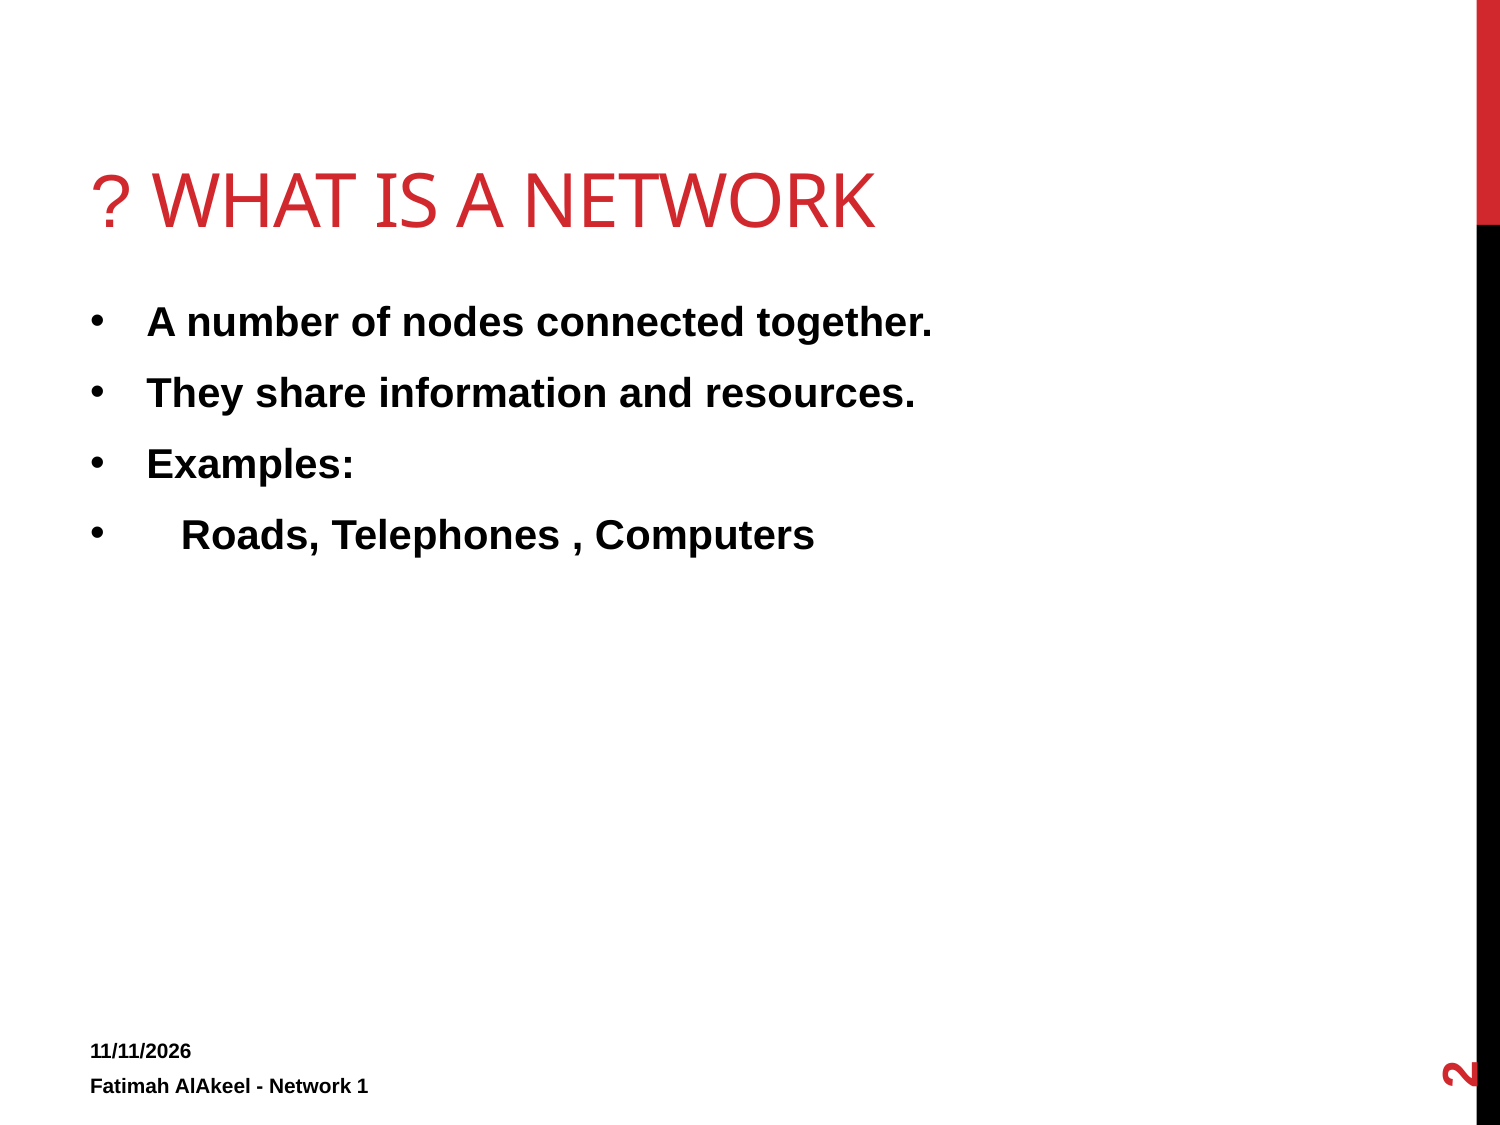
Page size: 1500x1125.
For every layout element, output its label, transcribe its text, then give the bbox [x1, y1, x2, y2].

title What is a network ? [75, 25, 1150, 250]
slide_number 2 [1427, 887, 1488, 1104]
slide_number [75, 1012, 638, 1063]
footer Fatimah AlAkeel - Network 1 [75, 1065, 638, 1112]
list A number of nodes connected together. They share information and resources. Examples: Roads, Telephones , Computers [75, 287, 1325, 1005]
